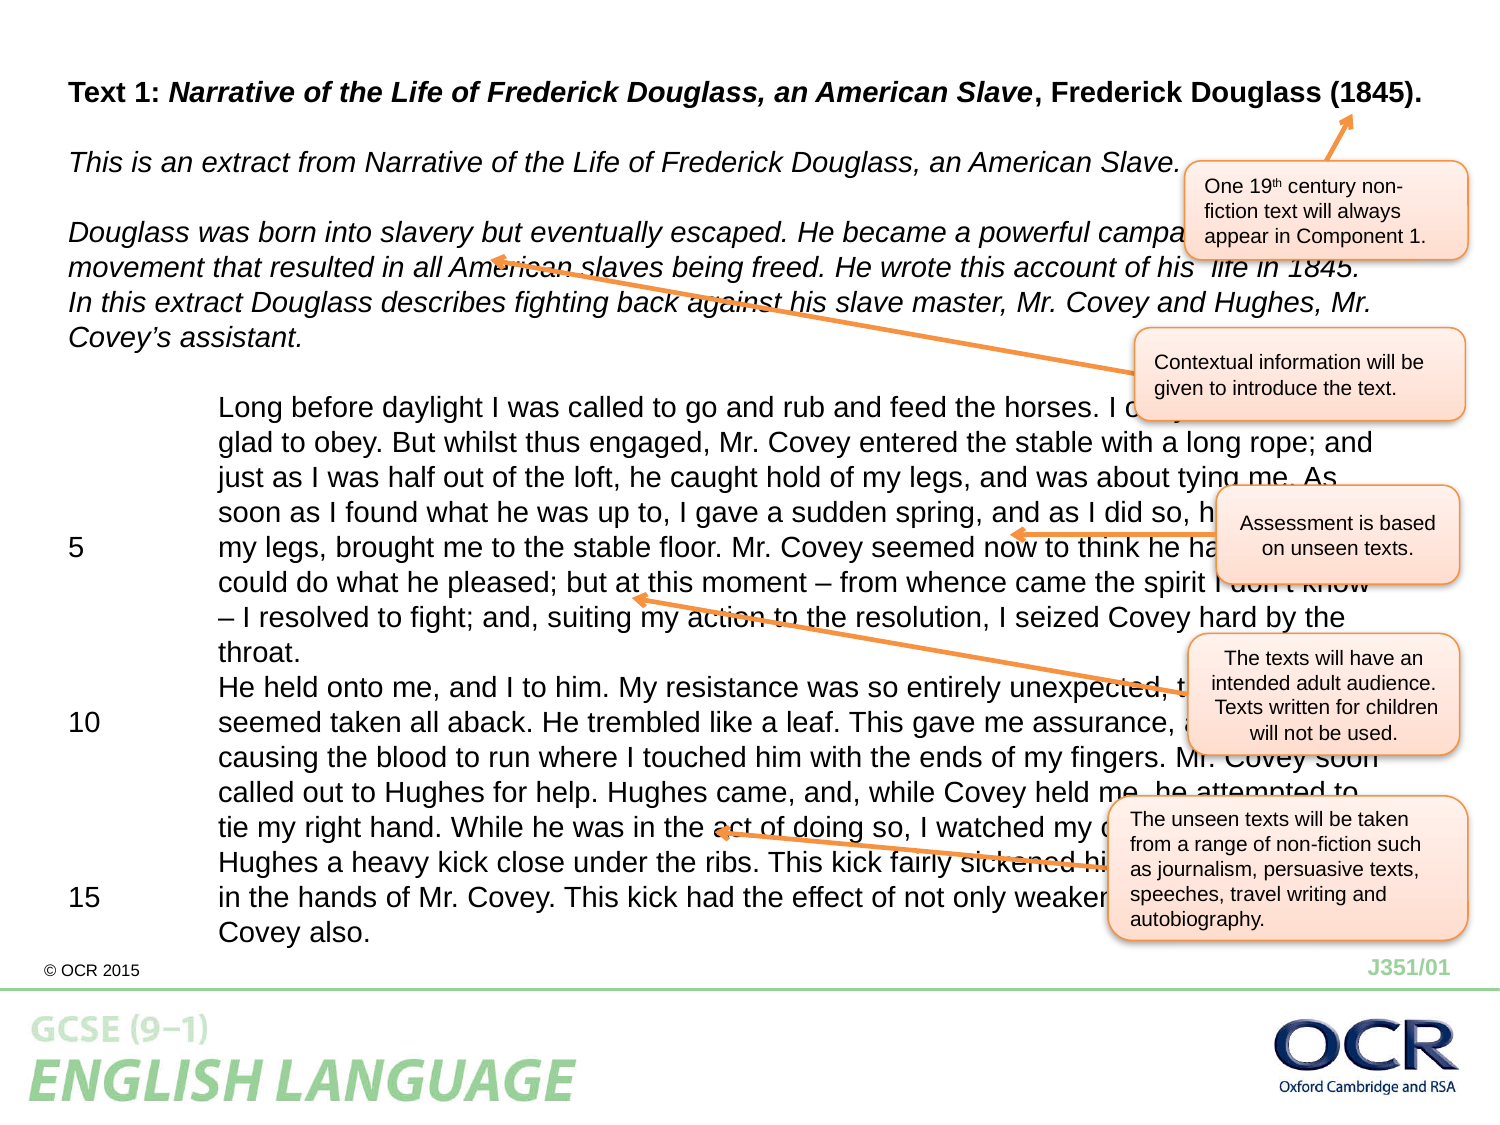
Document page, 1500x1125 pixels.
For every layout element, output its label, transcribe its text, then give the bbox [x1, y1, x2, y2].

picture [0, 988, 1500, 1125]
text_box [714, 831, 1109, 869]
text_box Assessment is based on unseen texts. [1215, 484, 1461, 585]
text_box Text 1: Narrative of the Life of Frederick Douglass, an American Slave, Frederick Douglass (1845). This is an extract from Narrative of the Life of Frederick Douglass, an American Slave. Douglass was born into slavery but eventually escaped. He became a powerful campaigner in the movement that resulted in all American slaves being freed. He wrote this account of his life in 1845. In this extract Douglass describes fighting back against his slave master, Mr. Covey and Hughes, Mr. Covey’s assistant. Long before daylight I was called to go and rub and feed the horses. I obeyed, and was glad to obey. But whilst thus engaged, Mr. Covey entered the stable with a long rope; and just as I was half out of the loft, he caught hold of my legs, and was about tying me. As soon as I found what he was up to, I gave a sudden spring, and as I did so, he holding to 5 my legs, brought me to the stable floor. Mr. Covey seemed now to think he had me, and could do what he pleased; but at this moment – from whence came the spirit I don’t know – I resolved to fight; and, suiting my action to the resolution, I seized Covey hard by the throat. He held onto me, and I to him. My resistance was so entirely unexpected, that Covey 10 seemed taken all aback. He trembled like a leaf. This gave me assurance, and I held him, causing the blood to run where I touched him with the ends of my fingers. Mr. Covey soon called out to Hughes for help. Hughes came, and, while Covey held me, he attempted to tie my right hand. While he was in the act of doing so, I watched my chance, and gave Hughes a heavy kick close under the ribs. This kick fairly sickened him, so that he left me 15 in the hands of Mr. Covey. This kick had the effect of not only weakening Hughes, but Covey also. [53, 66, 1447, 956]
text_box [631, 597, 1189, 695]
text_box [489, 259, 1136, 374]
text_box Contextual information will be given to introduce the text. [1133, 326, 1467, 422]
text_box One 19th century non-fiction text will always appear in Component 1. [1183, 160, 1469, 261]
text_box The unseen texts will be taken from a range of non-fiction such as journalism, persuasive texts, speeches, travel writing and autobiography. [1107, 795, 1469, 942]
text_box The texts will have an intended adult audience. Texts written for children will not be used. [1187, 632, 1461, 756]
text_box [1325, 113, 1353, 162]
